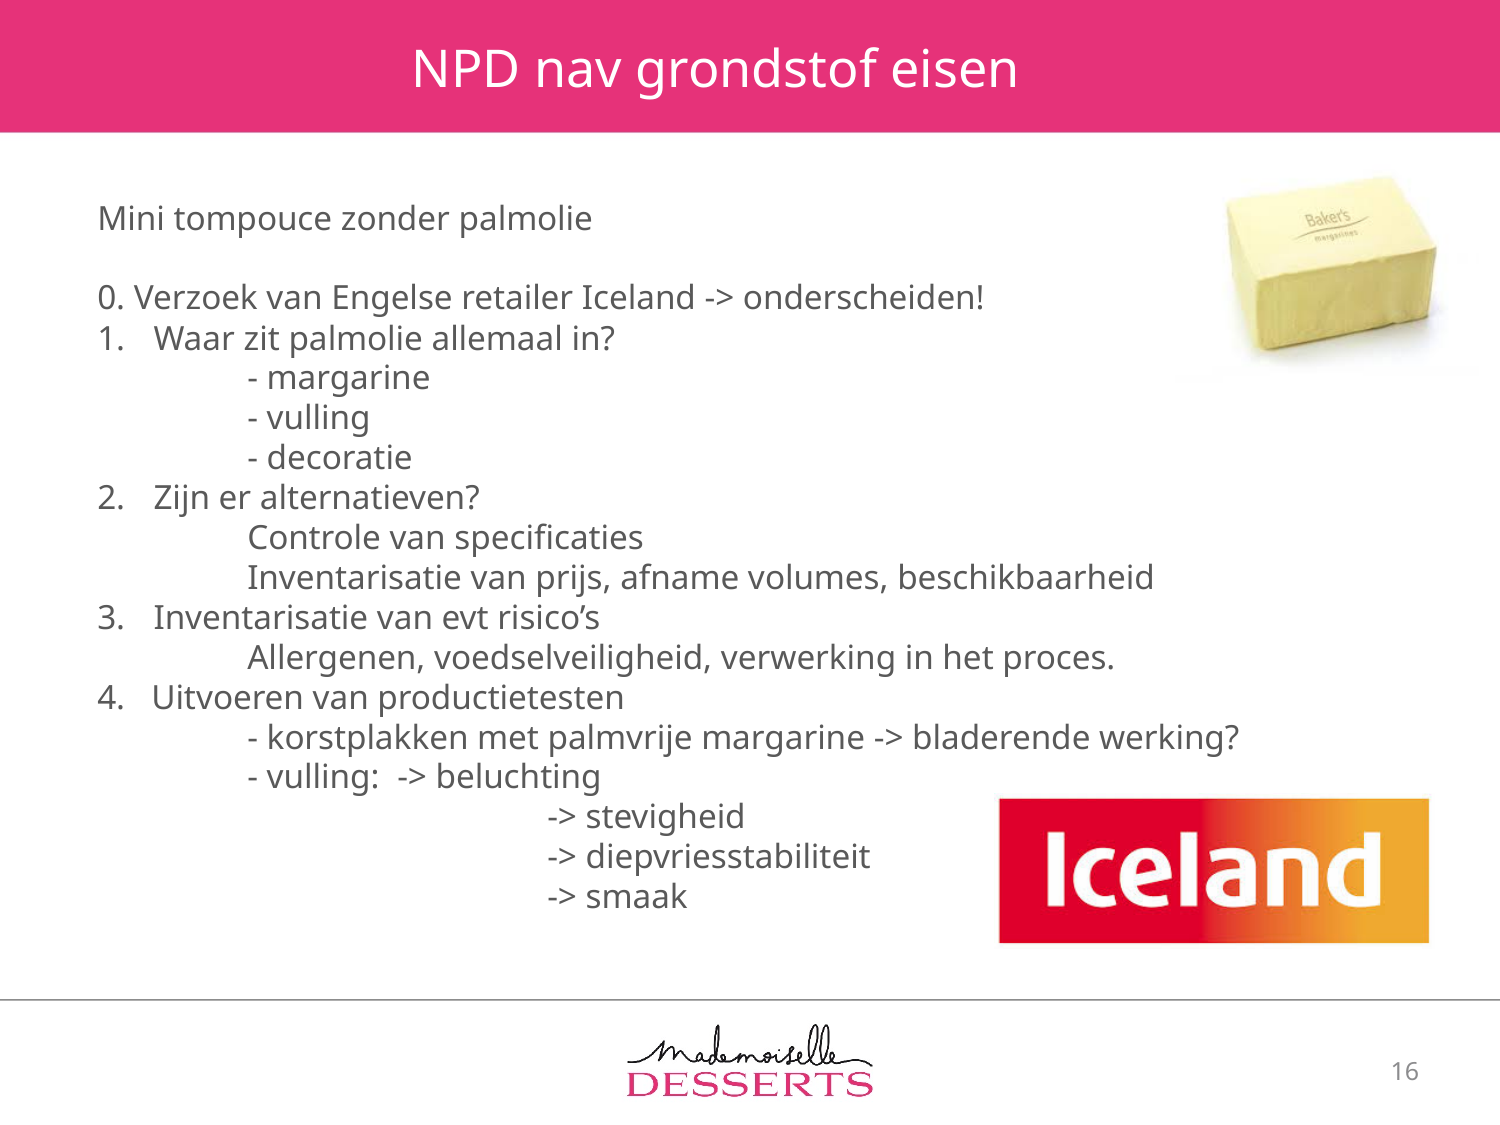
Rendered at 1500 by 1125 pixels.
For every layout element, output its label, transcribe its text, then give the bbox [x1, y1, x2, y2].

text_box Mini tompouce zonder palmolie 0. Verzoek van Engelse retailer Iceland -> onderscheiden! Waar zit palmolie allemaal in? - margarine - vulling - decoratie Zijn er alternatieven? Controle van specificaties Inventarisatie van prijs, afname volumes, beschikbaarheid Inventarisatie van evt risico’s Allergenen, voedselveiligheid, verwerking in het proces. 4. Uitvoeren van productietesten - korstplakken met palmvrije margarine -> bladerende werking? - vulling: -> beluchting -> stevigheid -> diepvriesstabiliteit -> smaak [82, 189, 1479, 963]
title NPD nav grondstof eisen [0, 3, 1435, 138]
picture [0, 0, 1500, 1125]
slide_number 16 [1322, 1042, 1435, 1103]
